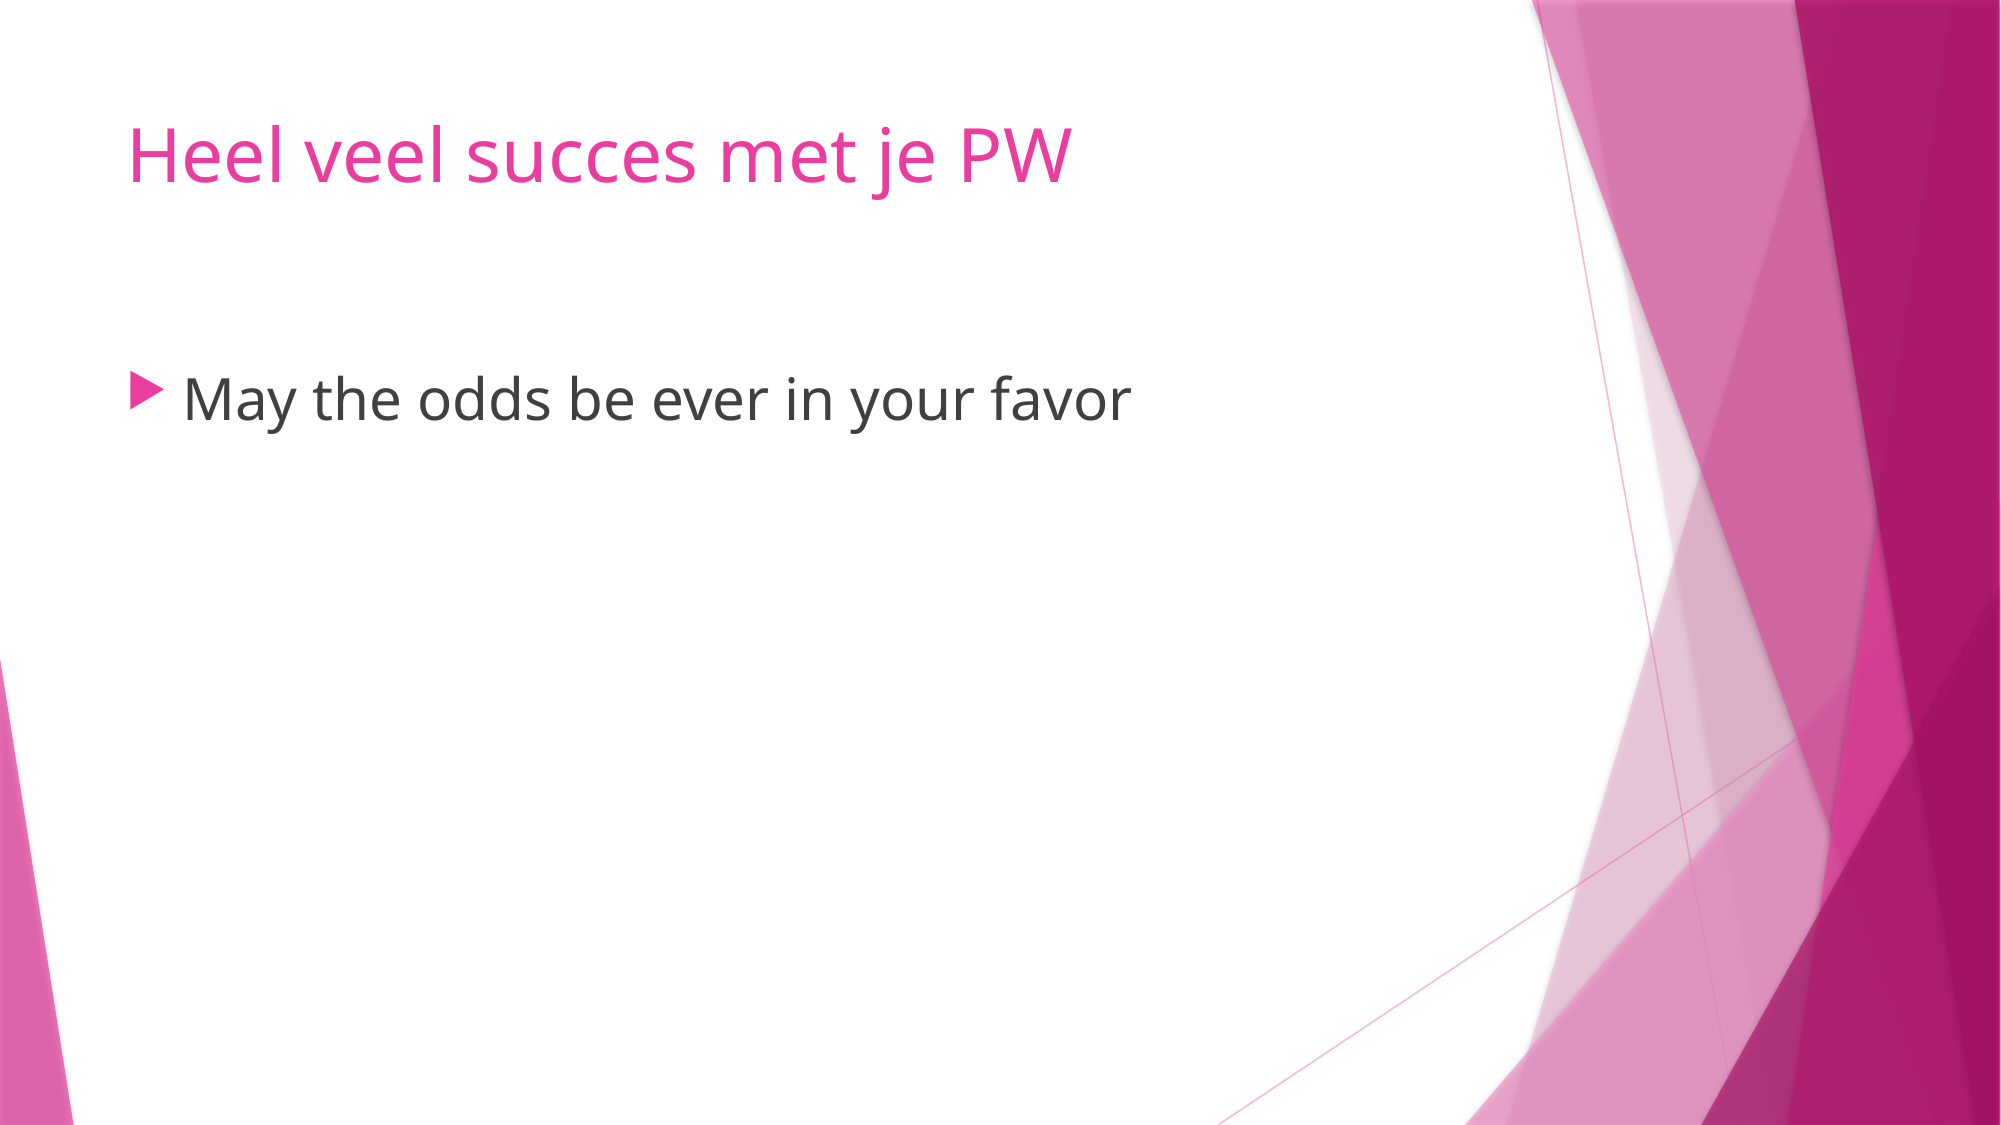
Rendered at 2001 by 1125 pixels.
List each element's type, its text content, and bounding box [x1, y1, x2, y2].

list May the odds be ever in your favor [111, 354, 1522, 992]
title Heel veel succes met je PW [111, 99, 1522, 317]
